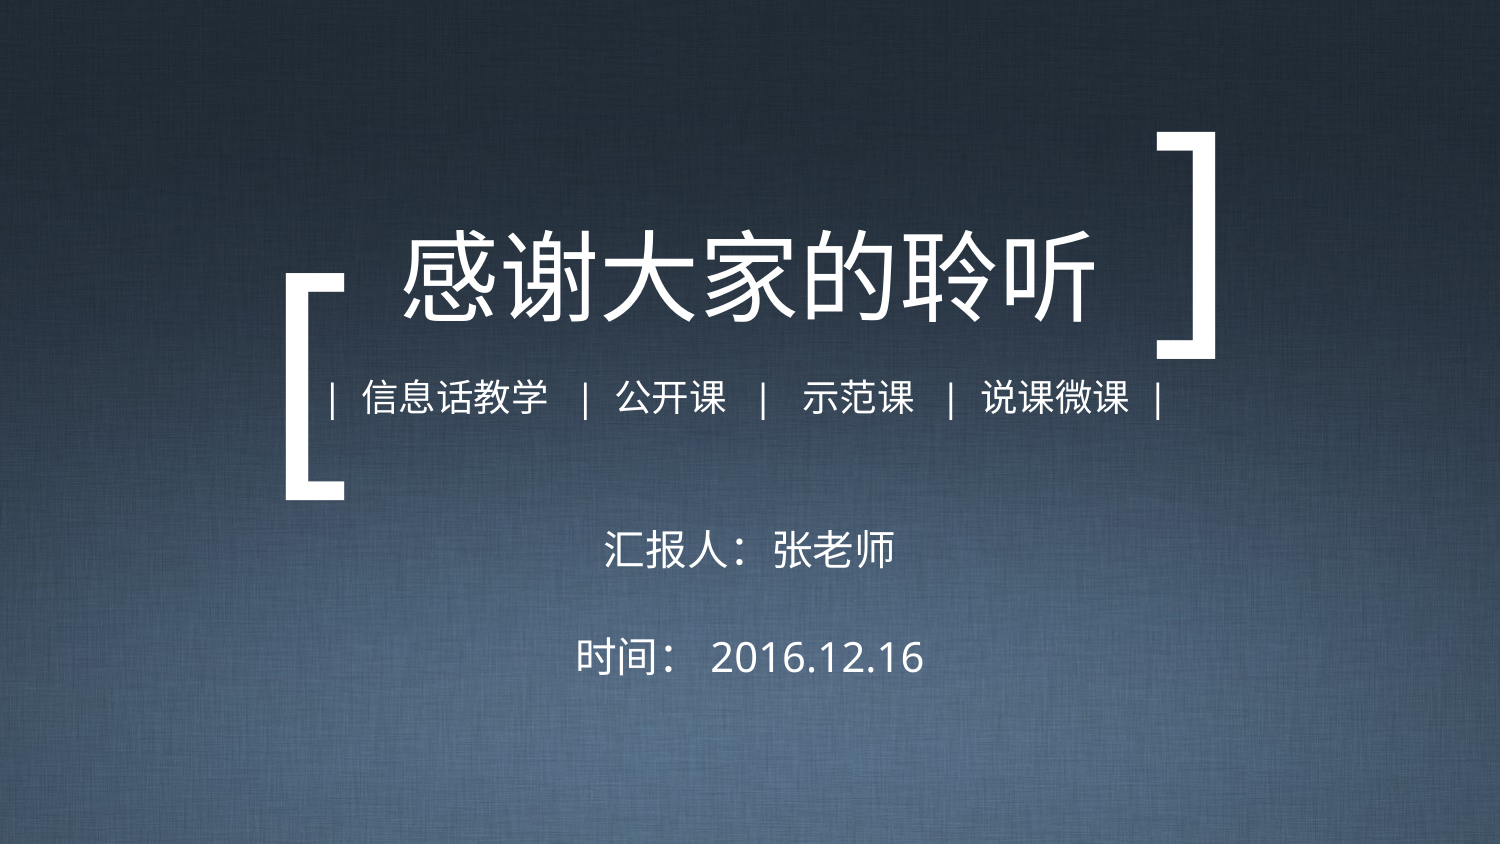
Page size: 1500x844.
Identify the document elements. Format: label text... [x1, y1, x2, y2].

text_box | 信息话教学 | 公开课 | 示范课 | 说课微课 | [508, 366, 994, 427]
text_box 汇报人：张老师 [297, 516, 994, 581]
text_box [ [108, 35, 508, 520]
picture [0, 0, 1500, 844]
text_box 时间：2016.12.16 [538, 623, 962, 688]
text_box 感谢大家的聆听 [508, 206, 994, 342]
text_box [ [994, 114, 1394, 599]
